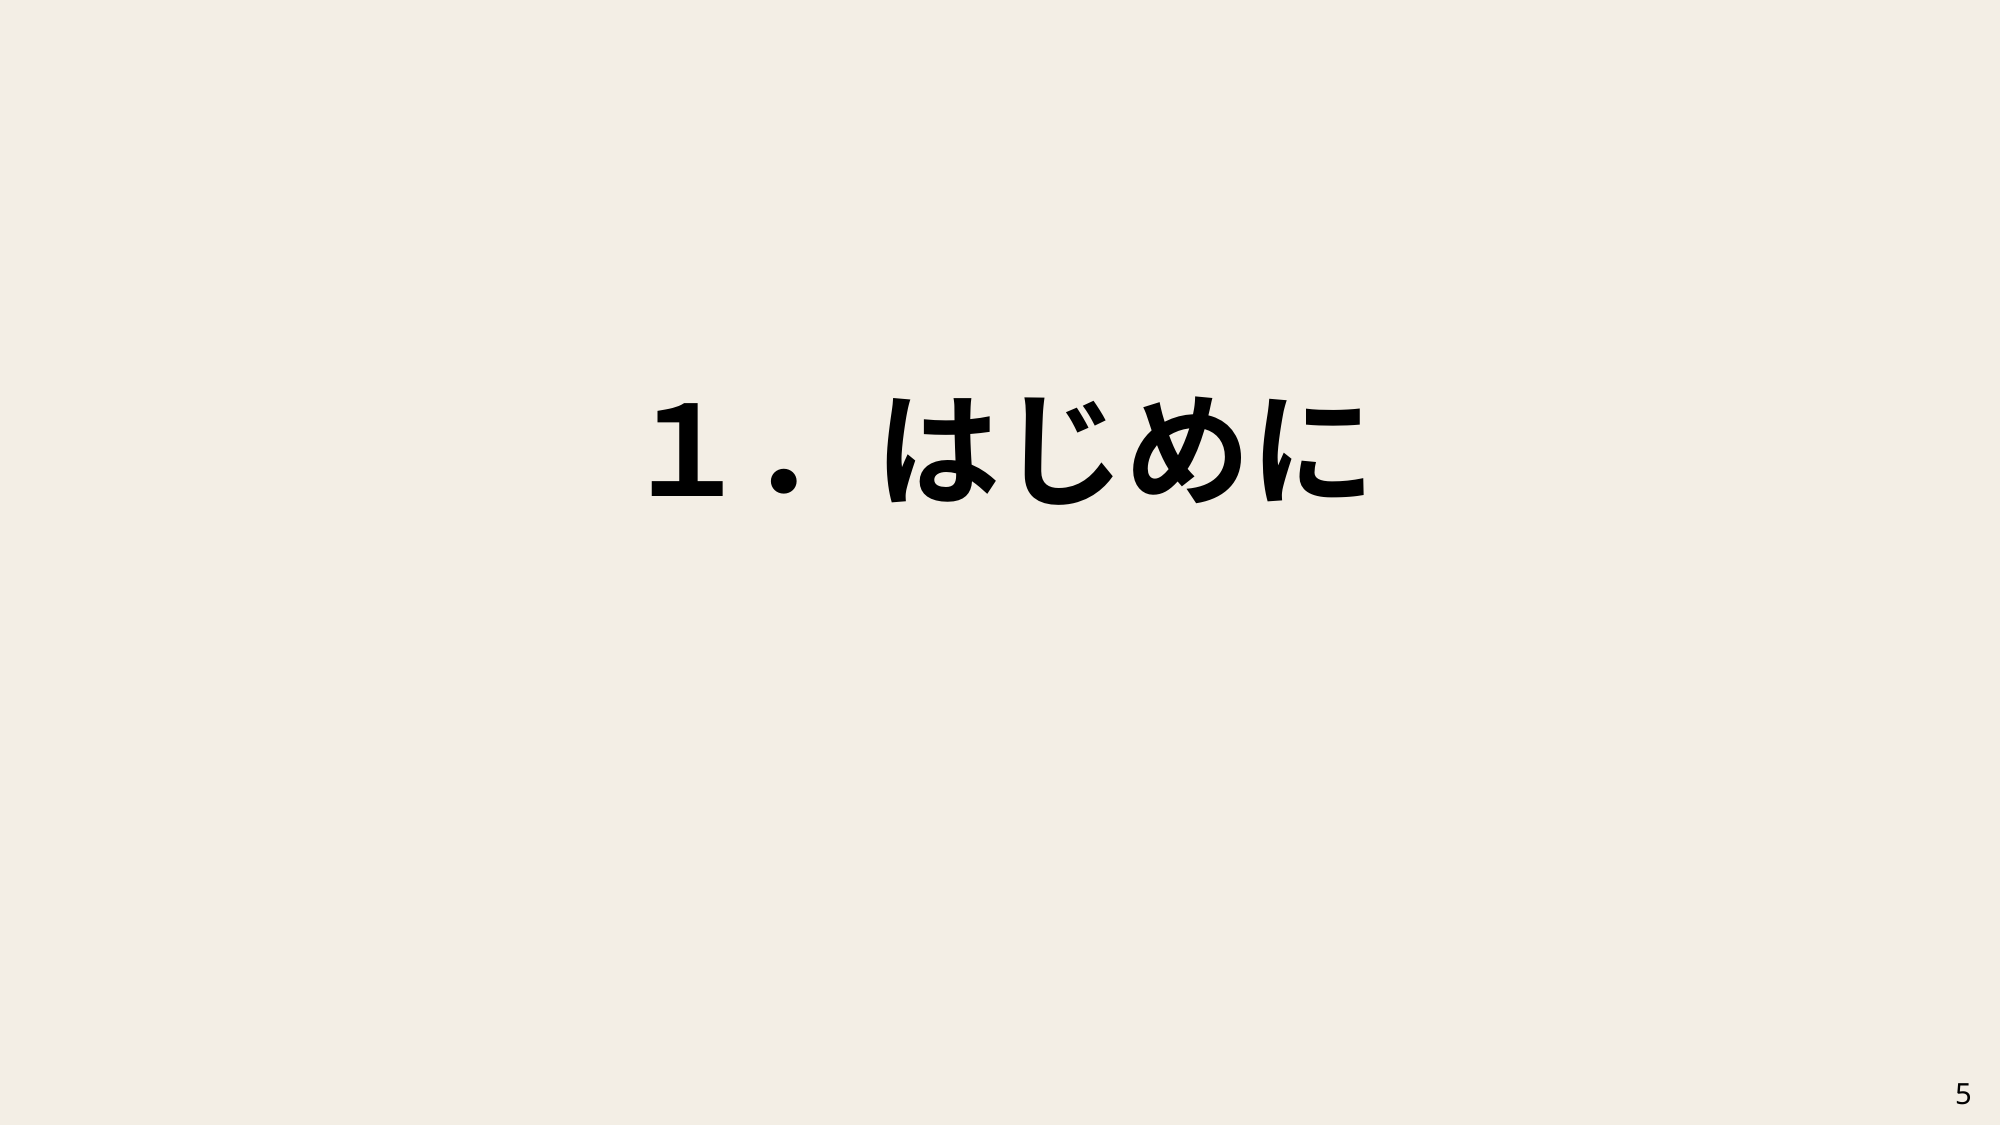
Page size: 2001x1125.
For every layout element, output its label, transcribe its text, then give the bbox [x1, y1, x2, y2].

title １．はじめに [0, 326, 2000, 563]
text_box 5 [1879, 1067, 1987, 1118]
